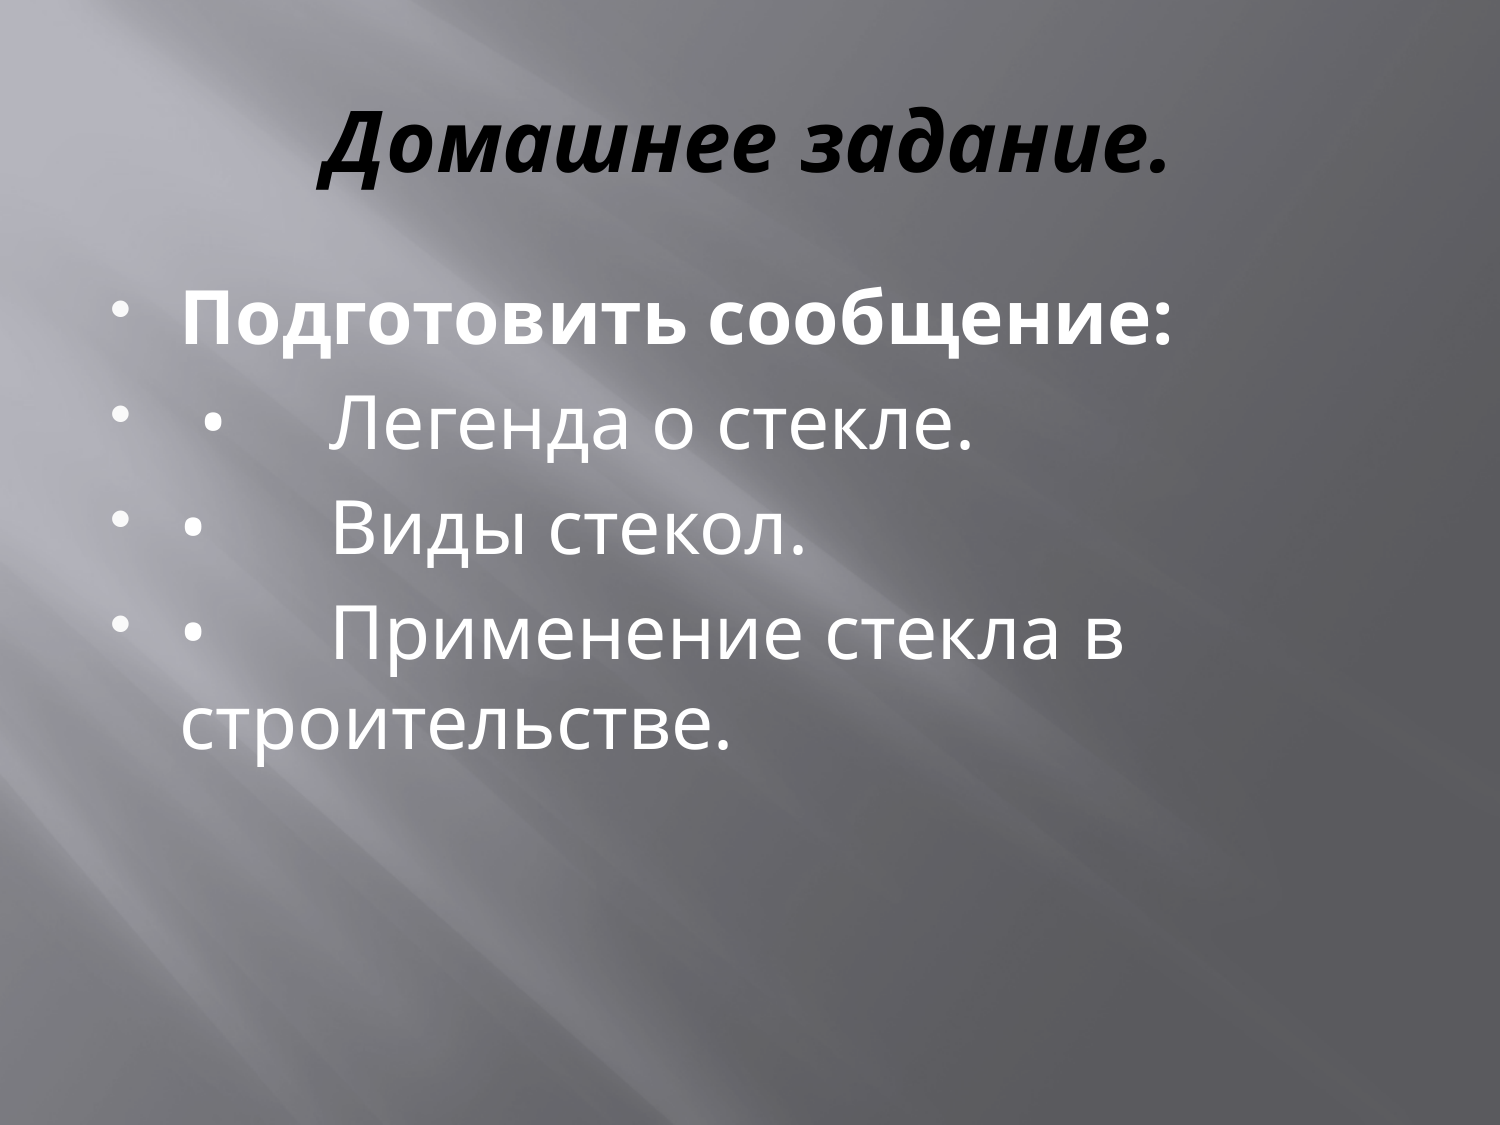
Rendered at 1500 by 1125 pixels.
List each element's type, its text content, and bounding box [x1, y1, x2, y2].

title Домашнее задание. [75, 45, 1425, 233]
list Подготовить сообщение: • Легенда о стекле. • Виды стекол. • Применение стекла в строительстве. [75, 262, 1454, 1035]
